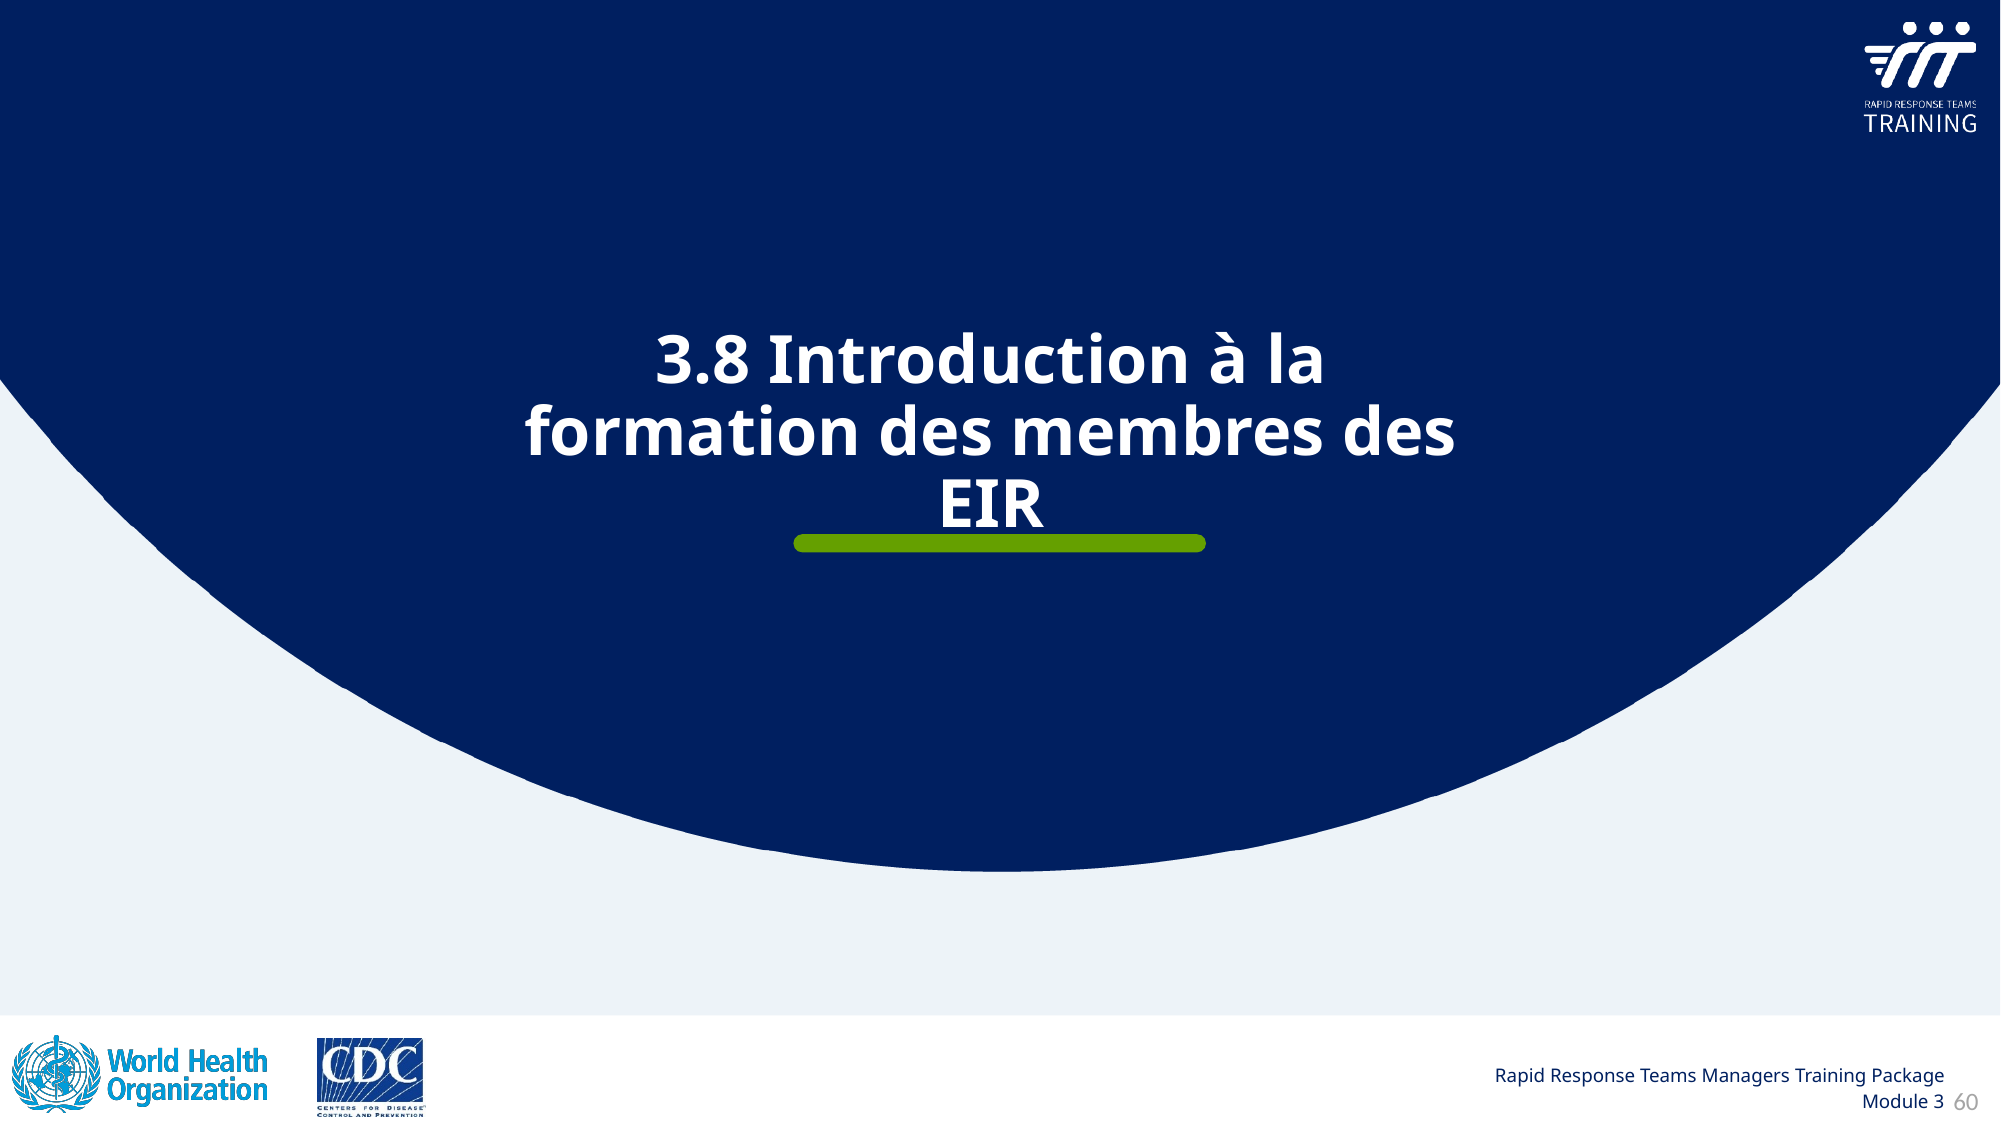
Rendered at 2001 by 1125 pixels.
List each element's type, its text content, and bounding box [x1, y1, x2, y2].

picture [12, 1083, 48, 1113]
picture [12, 1035, 54, 1068]
picture [50, 1108, 62, 1113]
picture [30, 1083, 37, 1091]
picture [71, 1053, 90, 1091]
picture [59, 1035, 267, 1113]
picture [24, 1054, 36, 1087]
picture [40, 1062, 47, 1070]
slide_number 60 [1938, 1077, 2000, 1125]
picture [46, 1056, 54, 1062]
picture [22, 1062, 26, 1077]
picture [0, 0, 2001, 904]
picture [317, 1038, 426, 1117]
list 3.8 Introduction à la formation des membres des EIR [499, 280, 1483, 588]
picture [34, 1054, 43, 1078]
picture [36, 1088, 78, 1105]
